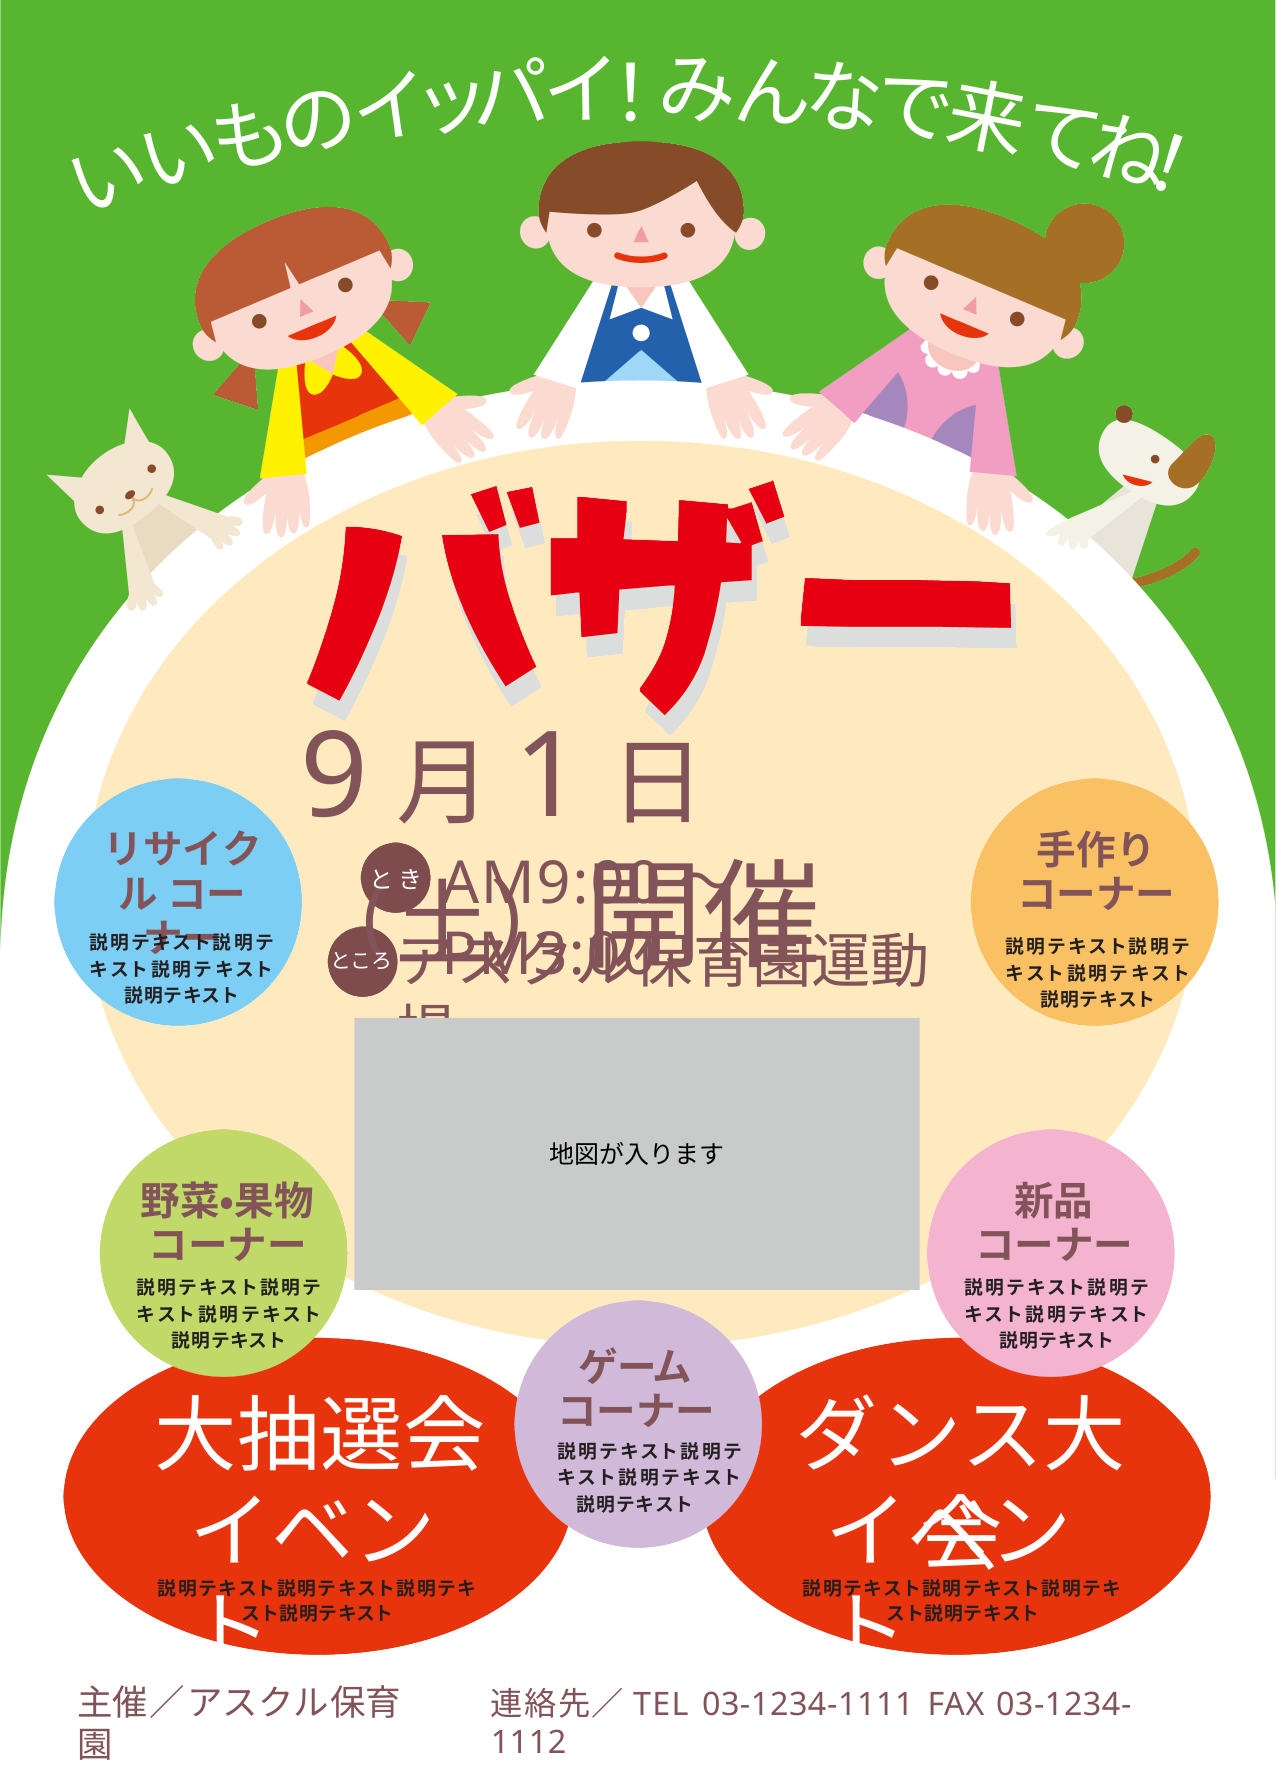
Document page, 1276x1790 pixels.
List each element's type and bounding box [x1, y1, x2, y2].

text_box [69, 41, 1257, 220]
picture [0, 0, 1276, 1790]
